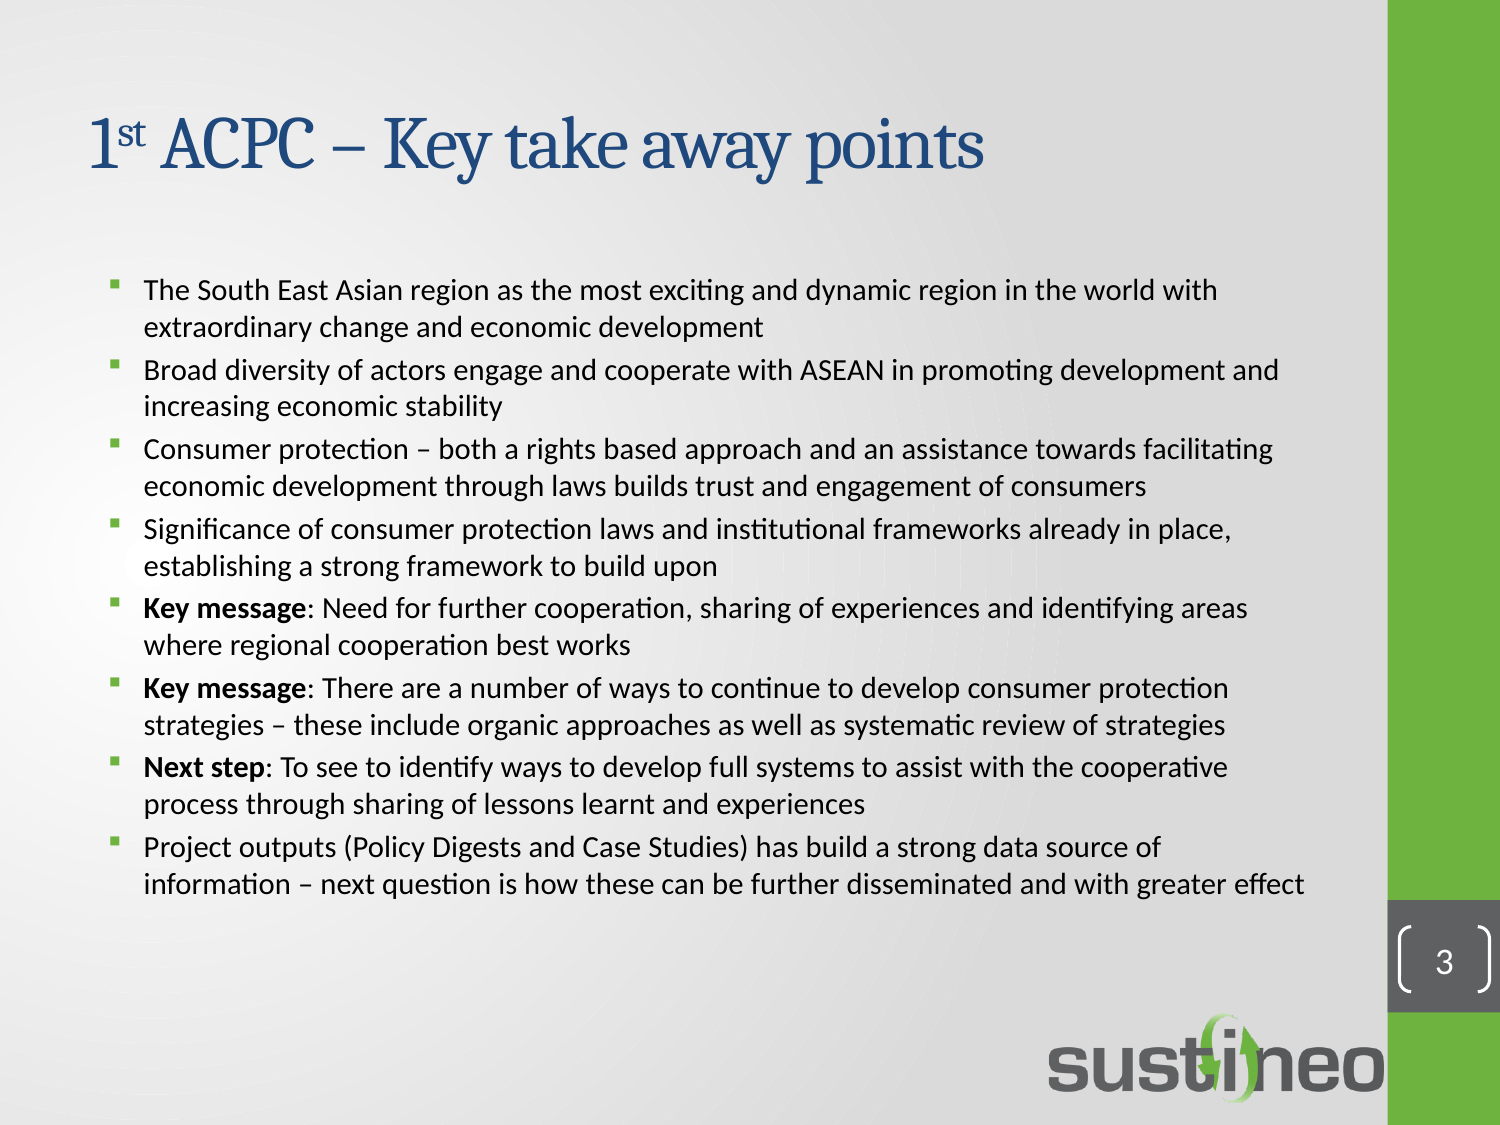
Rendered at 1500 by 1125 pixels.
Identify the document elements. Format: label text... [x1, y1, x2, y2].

picture [1048, 1013, 1384, 1103]
slide_number 3 [1397, 925, 1492, 994]
list The South East Asian region as the most exciting and dynamic region in the world with extraordinary change and economic development Broad diversity of actors engage and cooperate with ASEAN in promoting development and increasing economic stability Consumer protection – both a rights based approach and an assistance towards facilitating economic development through laws builds trust and engagement of consumers Significance of consumer protection laws and institutional frameworks already in place, establishing a strong framework to build upon Key message: Need for further cooperation, sharing of experiences and identifying areas where regional cooperation best works Key message: There are a number of ways to continue to develop consumer protection strategies – these include organic approaches as well as systematic review of strategies Next step: To see to identify ways to develop full systems to assist with the cooperative process through sharing of lessons learnt and experiences Project outputs (Policy Digests and Case Studies) has build a strong data source of information – next question is how these can be further disseminated and with greater effect [75, 262, 1325, 929]
title 1st ACPC – Key take away points [75, 45, 1325, 233]
